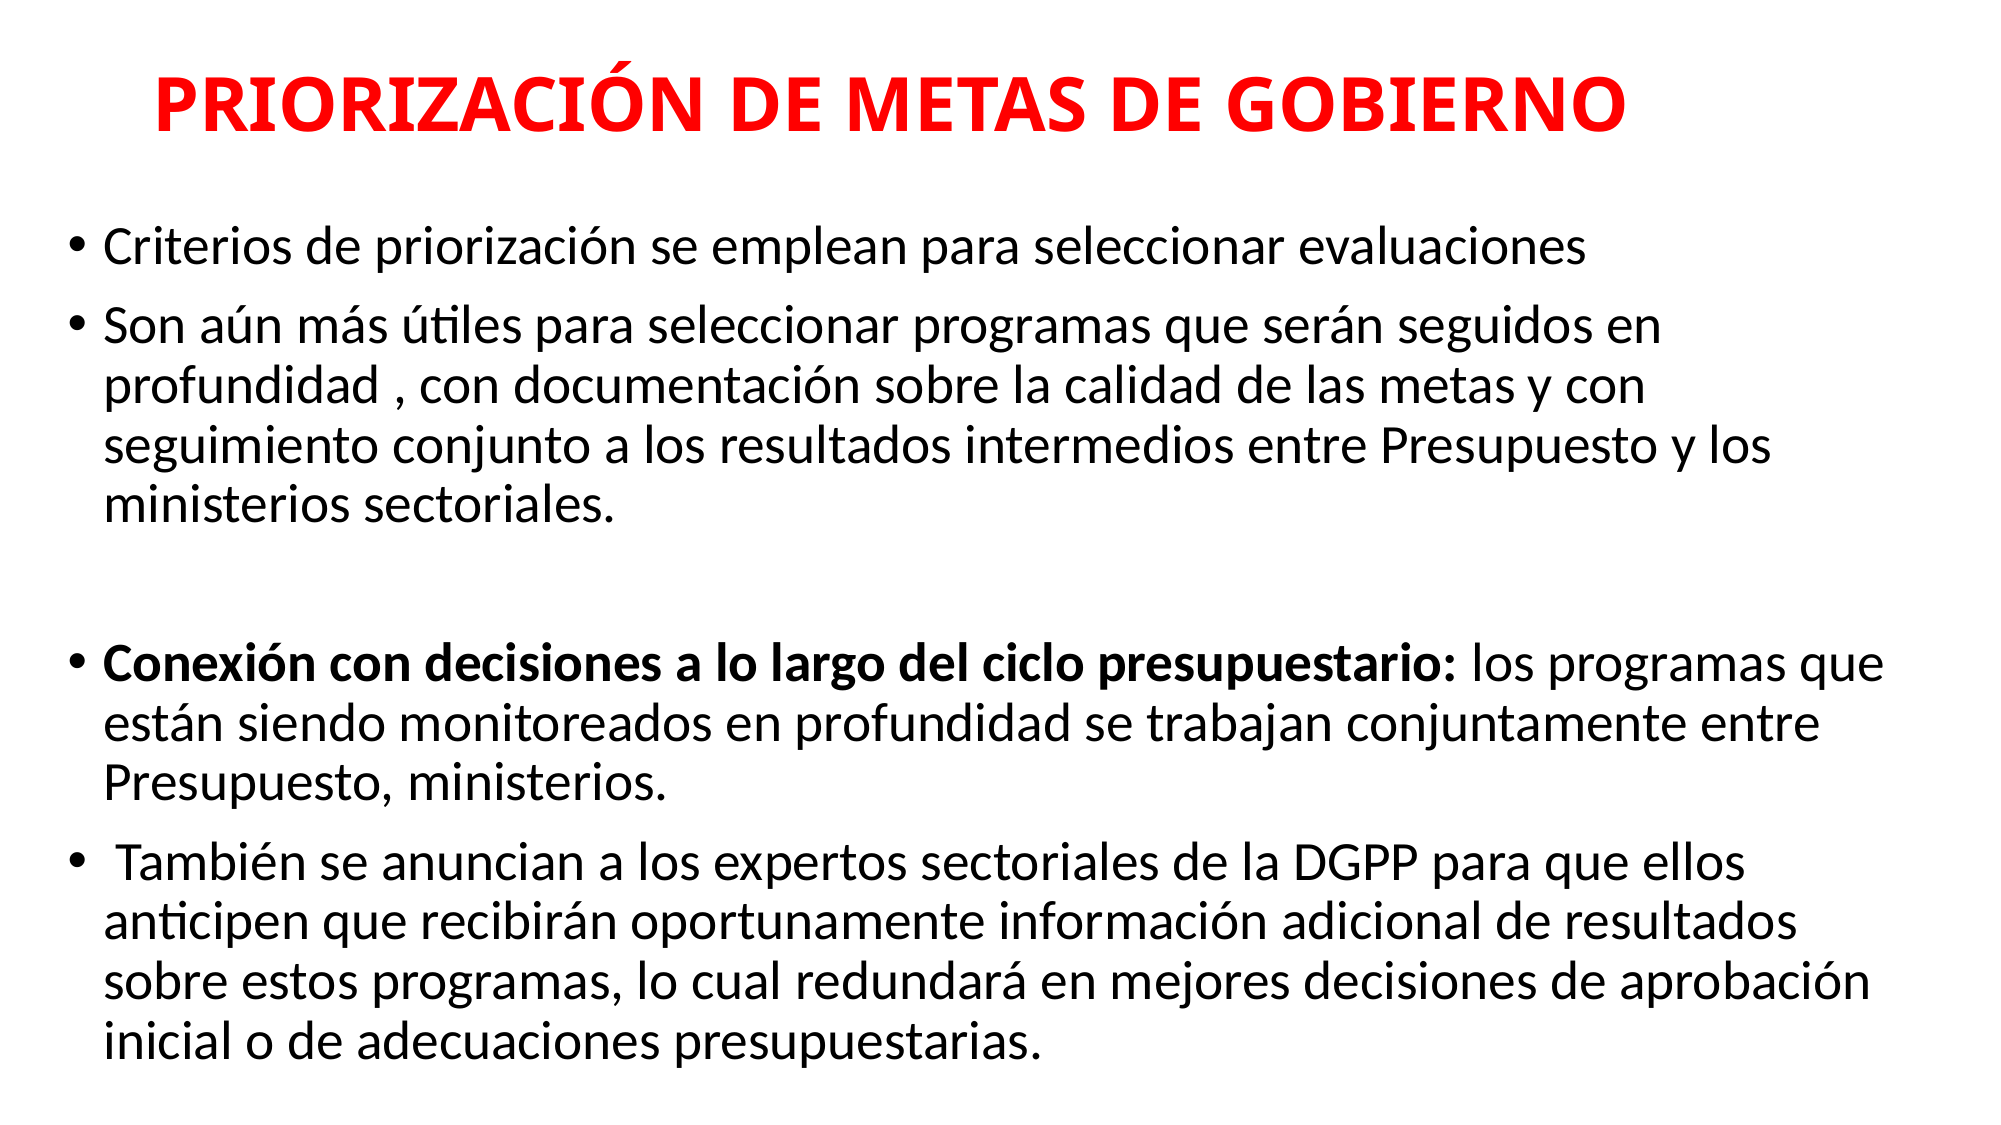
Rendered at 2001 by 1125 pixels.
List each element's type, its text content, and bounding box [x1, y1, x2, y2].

list Criterios de priorización se emplean para seleccionar evaluaciones Son aún más útiles para seleccionar programas que serán seguidos en profundidad , con documentación sobre la calidad de las metas y con seguimiento conjunto a los resultados intermedios entre Presupuesto y los ministerios sectoriales. Conexión con decisiones a lo largo del ciclo presupuestario: los programas que están siendo monitoreados en profundidad se trabajan conjuntamente entre Presupuesto, ministerios. También se anuncian a los expertos sectoriales de la DGPP para que ellos anticipen que recibirán oportunamente información adicional de resultados sobre estos programas, lo cual redundará en mejores decisiones de aprobación inicial o de adecuaciones presupuestarias. [52, 209, 1929, 1086]
title PRIORIZACIÓN DE METAS DE GOBIERNO [137, 59, 1863, 155]
